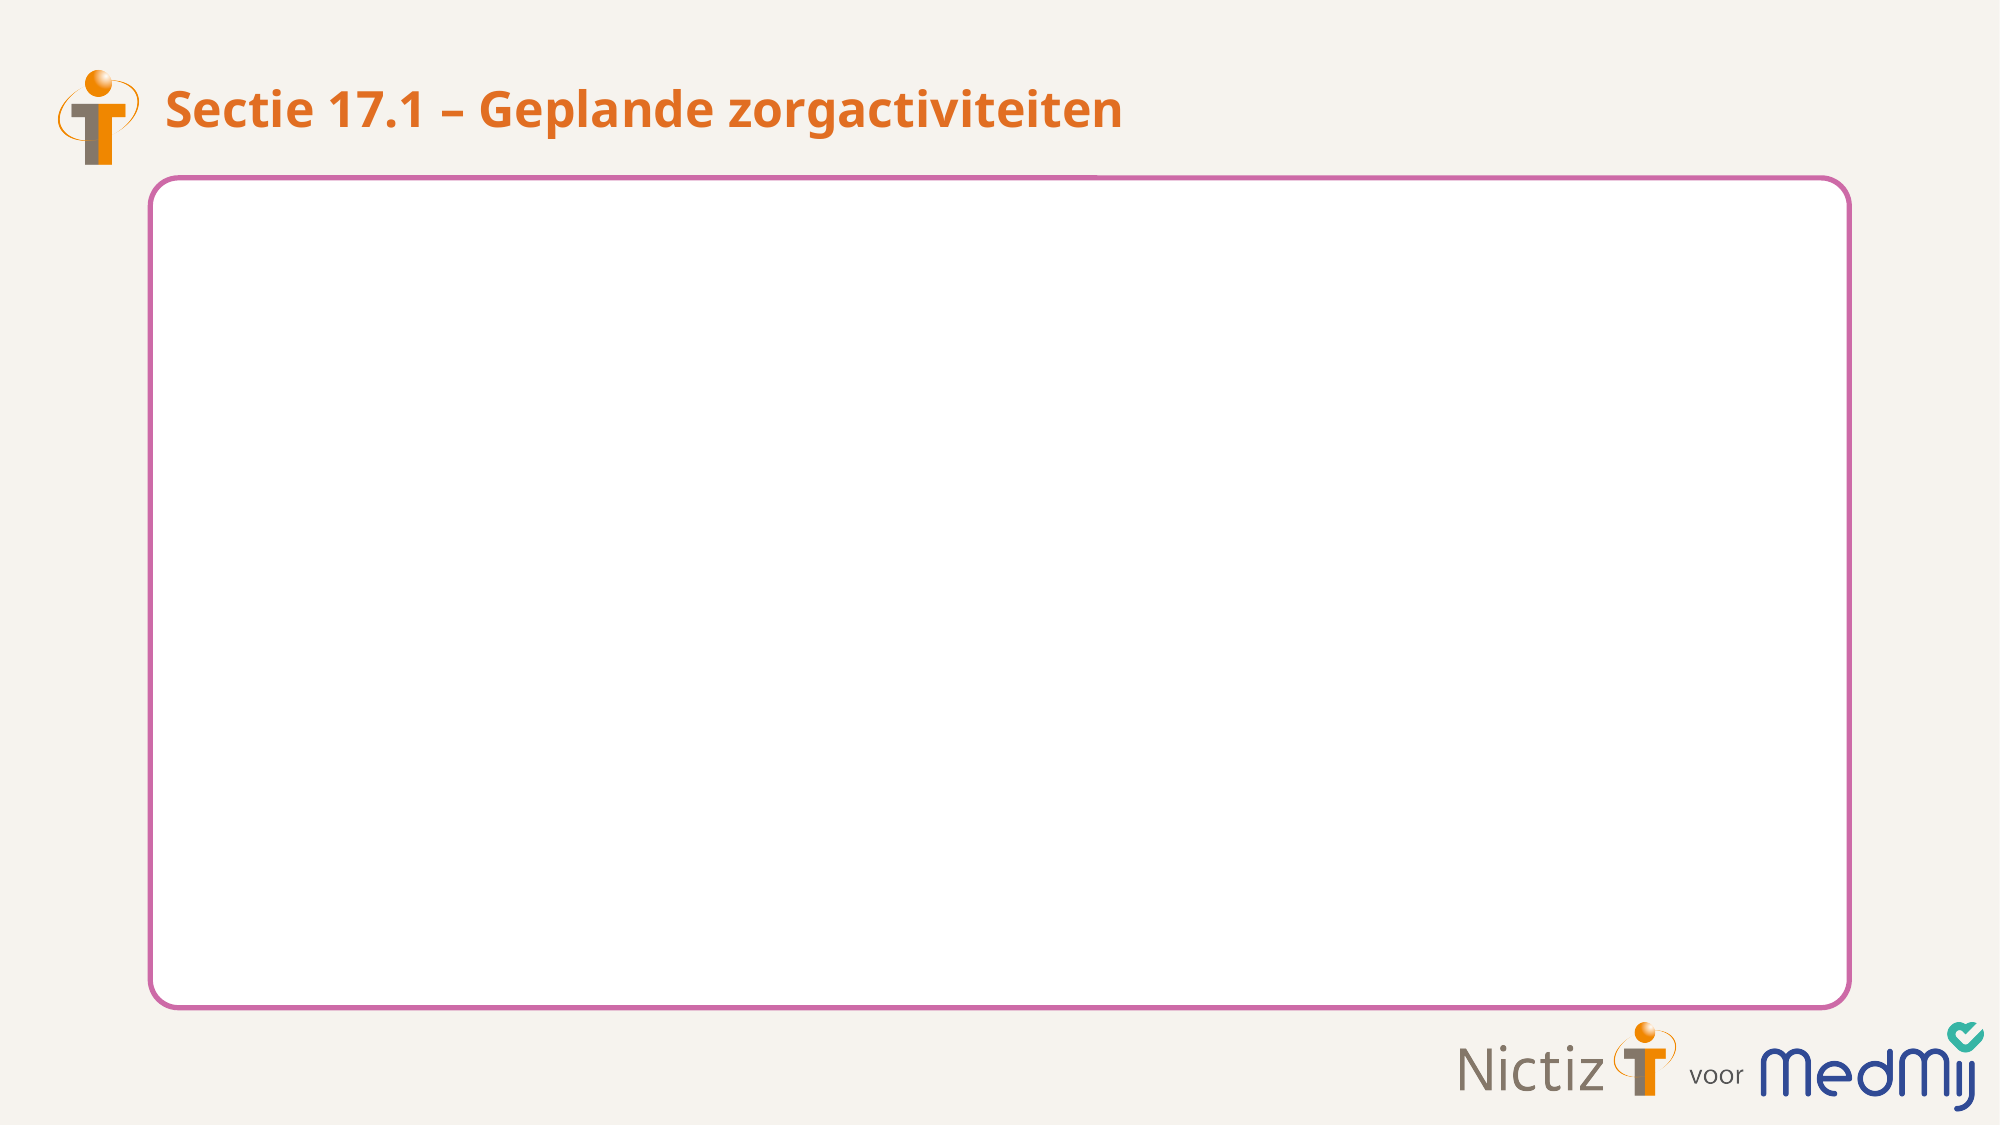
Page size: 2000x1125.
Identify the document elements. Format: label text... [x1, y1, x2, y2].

picture [50, 66, 151, 187]
picture [1457, 1019, 1988, 1113]
title Sectie 17.1 – Geplande zorgactiviteiten [150, 76, 1850, 165]
